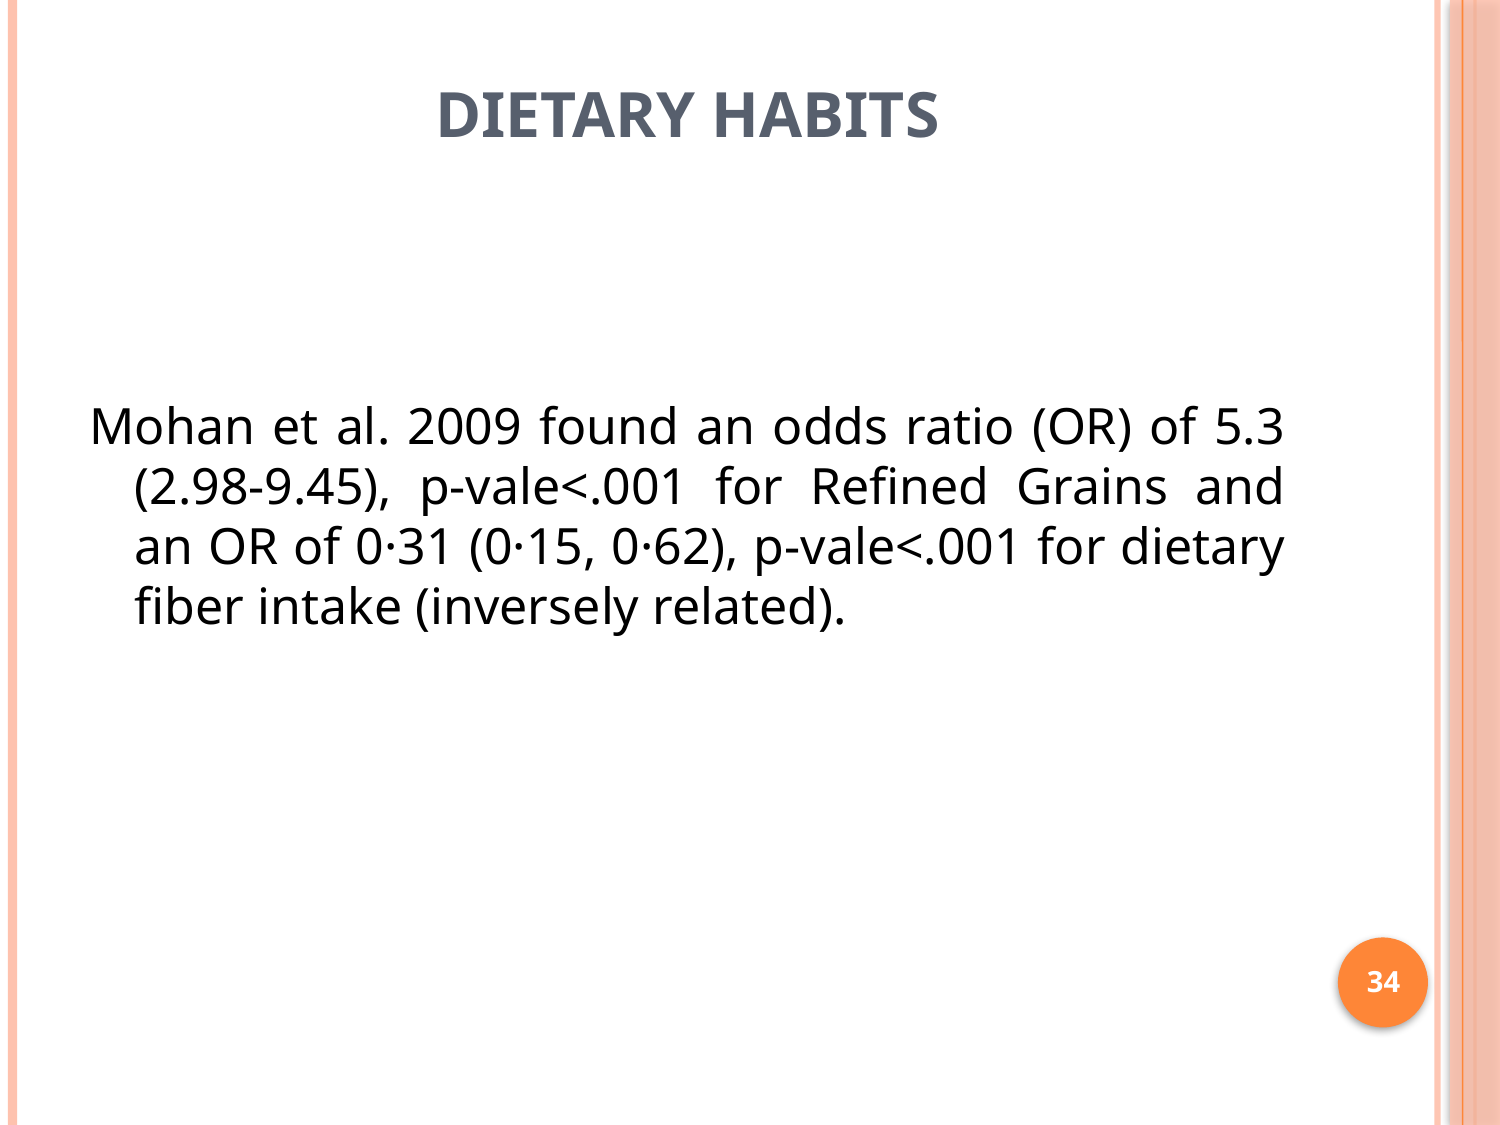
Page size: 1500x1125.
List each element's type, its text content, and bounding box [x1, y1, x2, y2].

slide_number 34 [1333, 940, 1434, 1027]
title Dietary Habits [75, 45, 1300, 233]
list Mohan et al. 2009 found an odds ratio (OR) of 5.3 (2.98-9.45), p-vale<.001 for Refined Grains and an OR of 0·31 (0·15, 0·62), p-vale<.001 for dietary fiber intake (inversely related). [75, 386, 1300, 1062]
